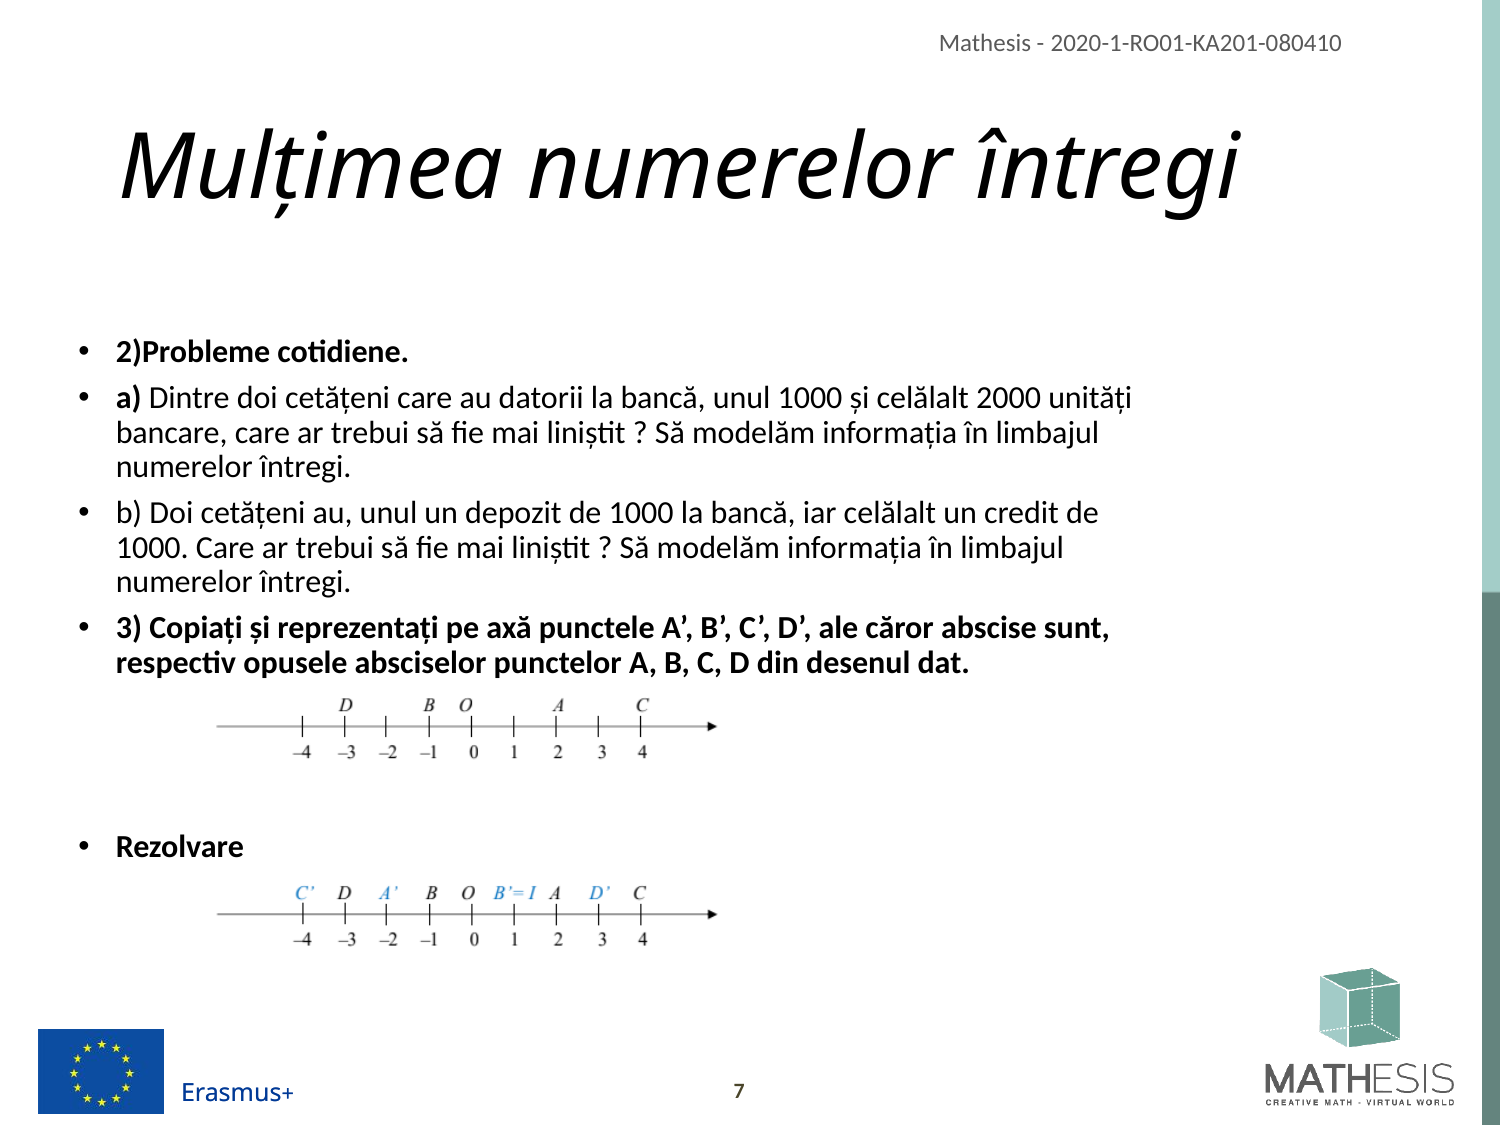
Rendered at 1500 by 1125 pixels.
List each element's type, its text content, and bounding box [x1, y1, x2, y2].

picture [208, 879, 726, 954]
picture [208, 689, 741, 770]
picture [38, 1029, 164, 1114]
title Mulțimea numerelor întregi [103, 59, 1397, 278]
list 2)Probleme cotidiene. a) Dintre doi cetățeni care au datorii la bancă, unul 1000 și celălalt 2000 unități bancare, care ar trebui să fie mai liniștit ? Să modelăm informația în limbajul numerelor întregi. b) Doi cetățeni au, unul un depozit de 1000 la bancă, iar celălalt un credit de 1000. Care ar trebui să fie mai liniștit ? Să modelăm informația în limbajul numerelor întregi. 3) Copiați și reprezentați pe axă punctele A’, B’, C’, D’, ale căror abscise sunt, respectiv opusele absciselor punctelor A, B, C, D din desenul dat. Rezolvare [63, 327, 1177, 880]
